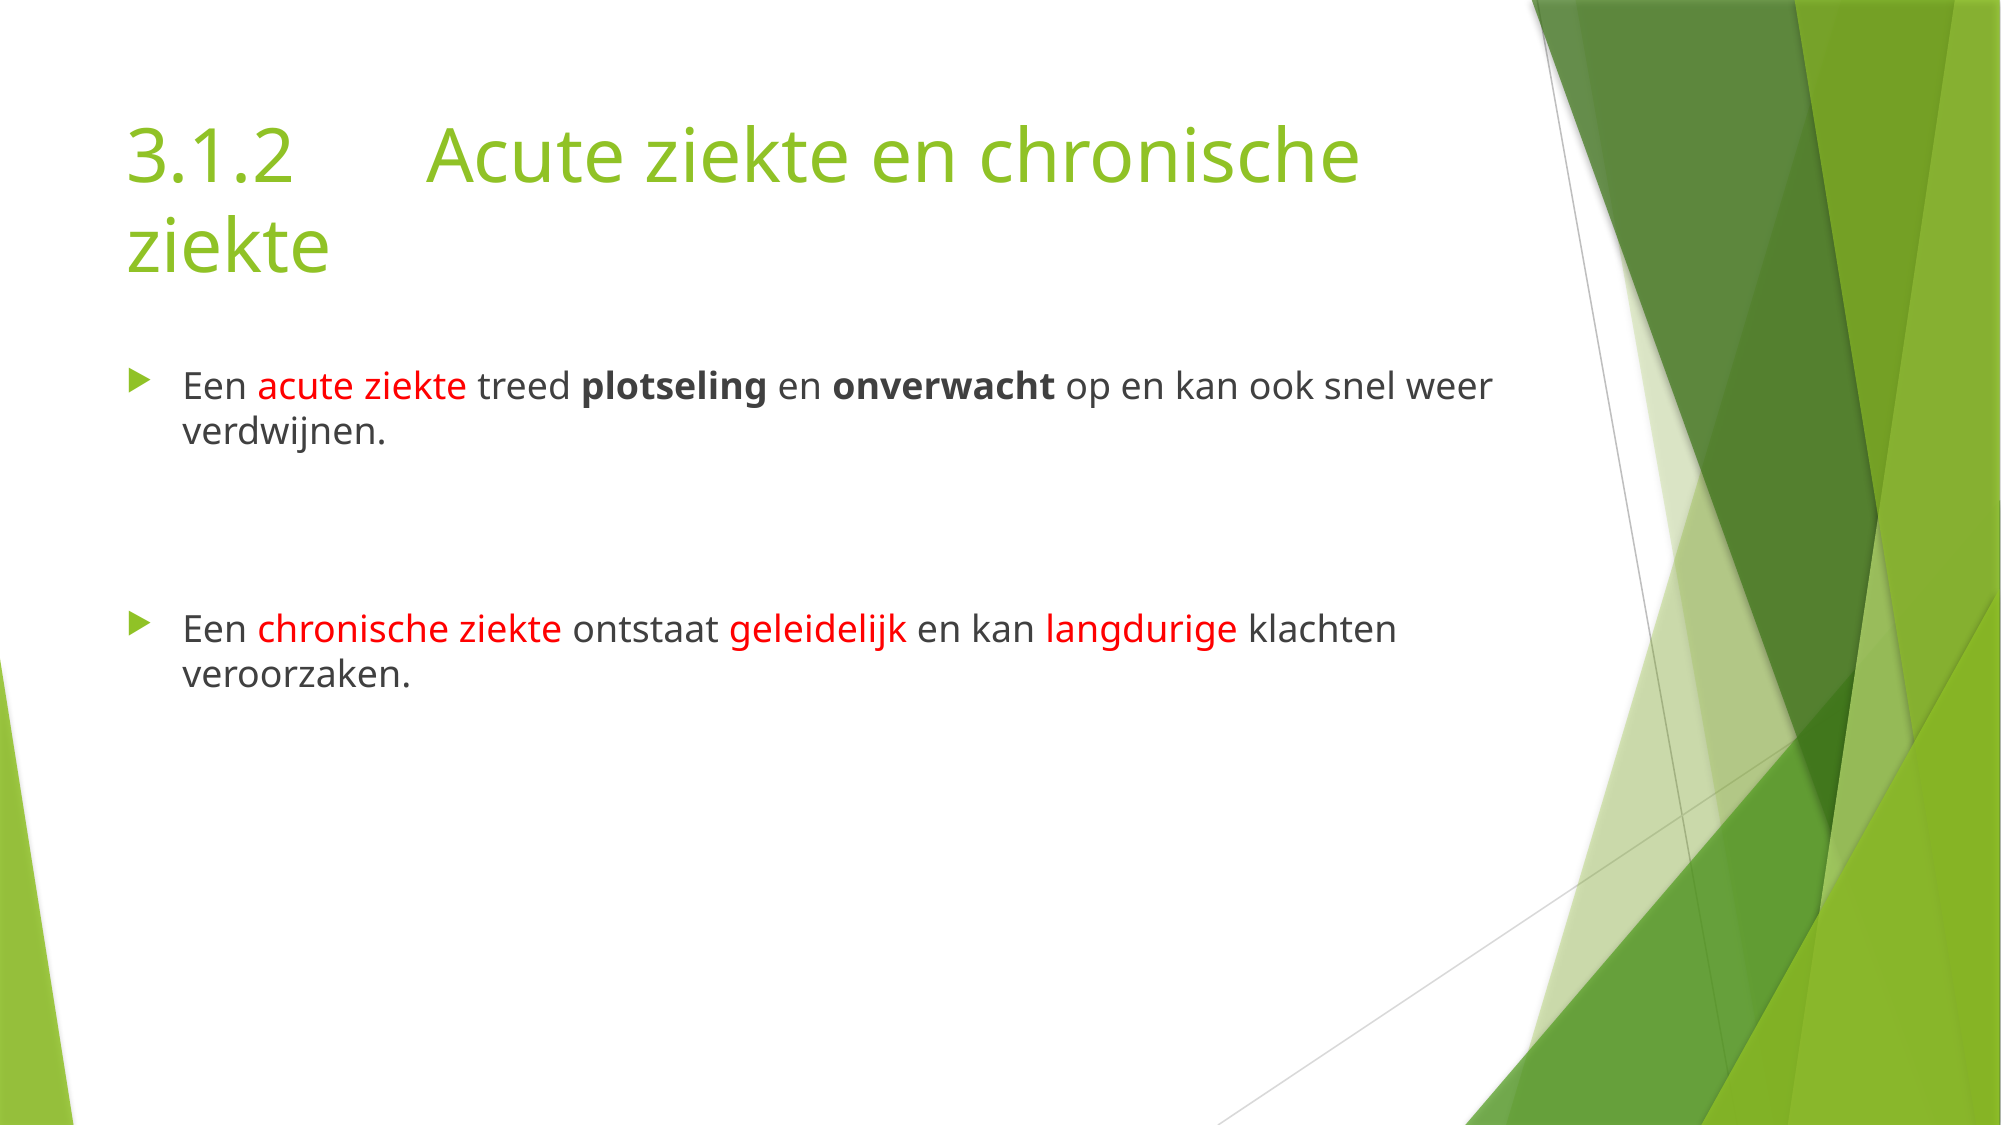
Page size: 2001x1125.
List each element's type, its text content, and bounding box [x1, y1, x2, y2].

title 3.1.2 Acute ziekte en chronische ziekte [111, 99, 1522, 317]
list Een acute ziekte treed plotseling en onverwacht op en kan ook snel weer verdwijnen. Een chronische ziekte ontstaat geleidelijk en kan langdurige klachten veroorzaken. [111, 354, 1522, 992]
